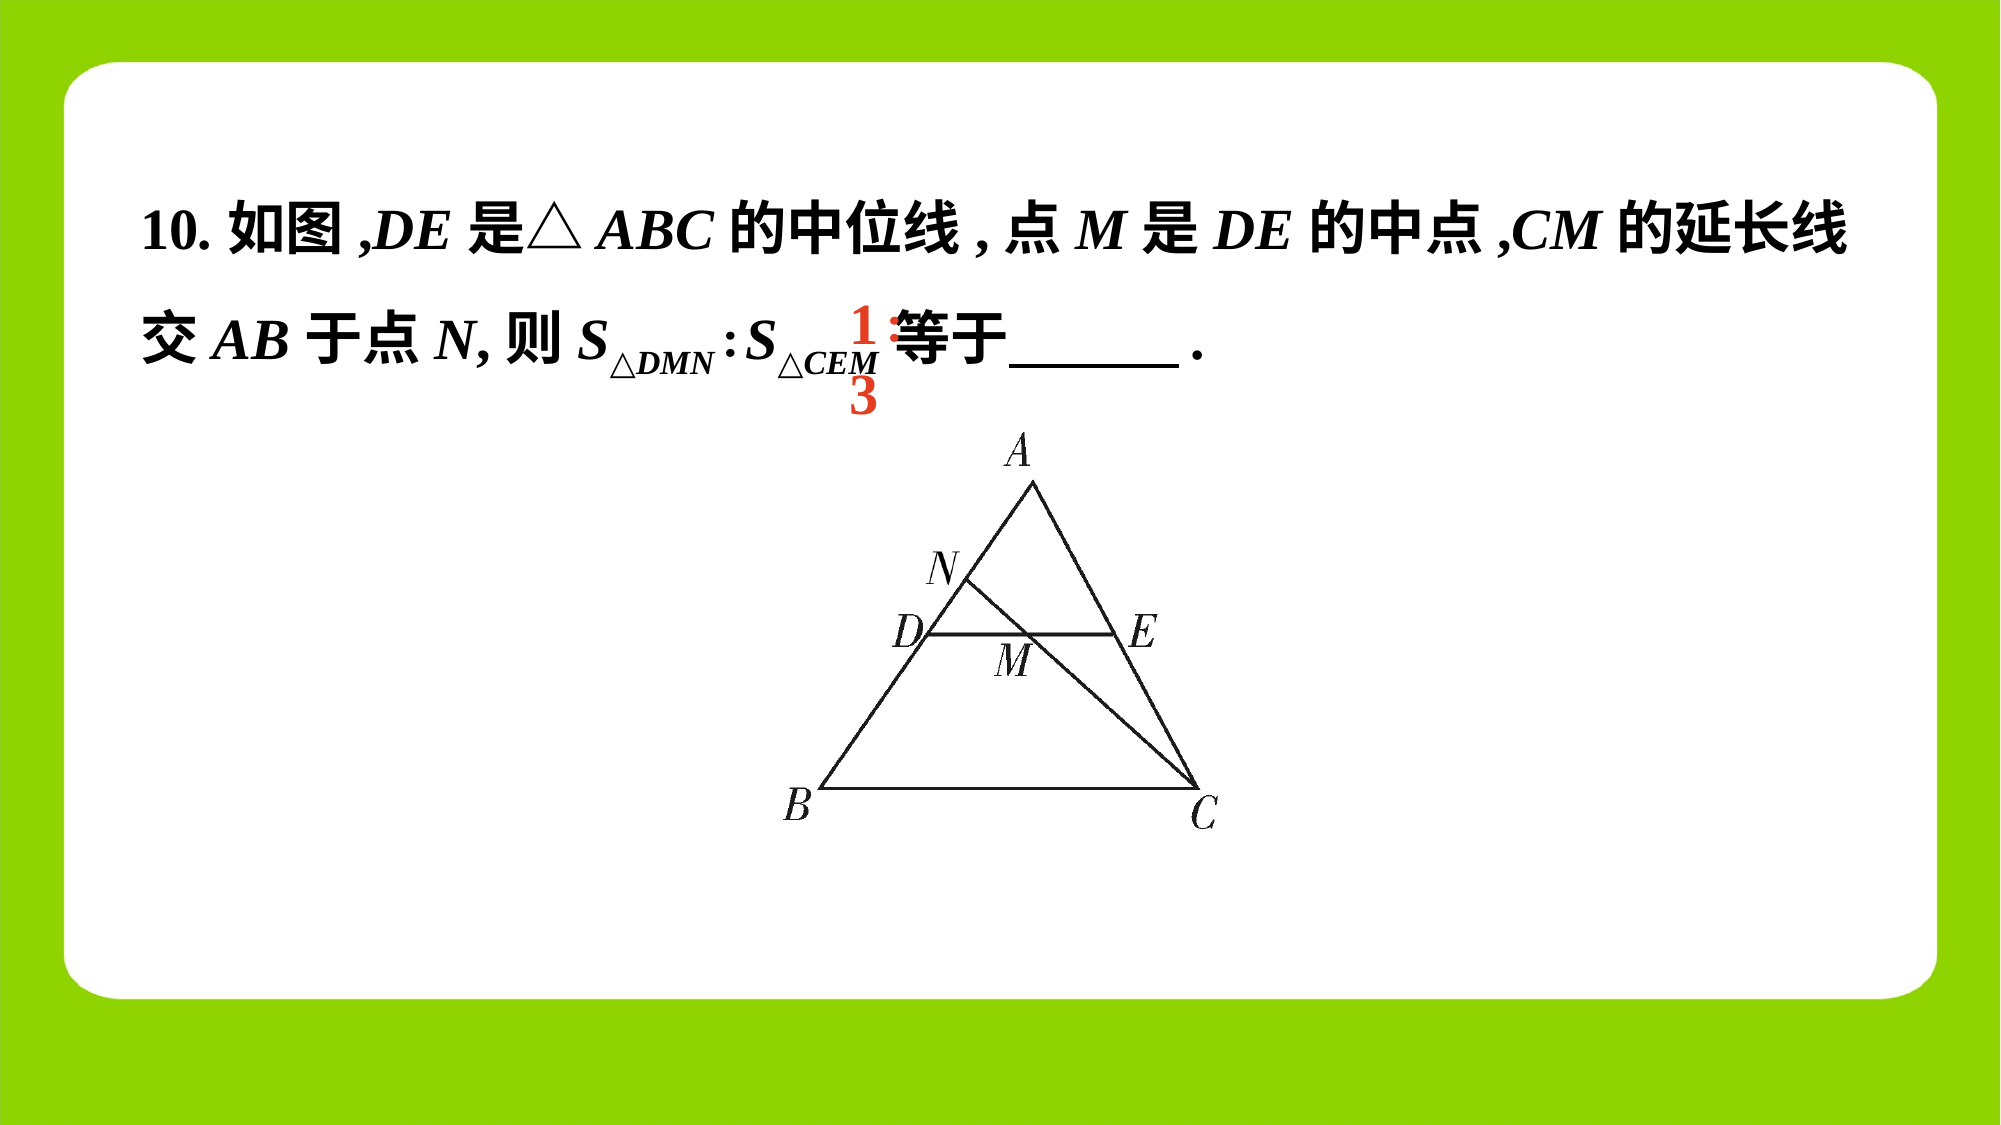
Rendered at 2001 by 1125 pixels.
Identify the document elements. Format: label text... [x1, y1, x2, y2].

text_box 1∶3 [834, 279, 941, 432]
picture [0, 0, 2001, 1125]
text_box 10.如图,DE是△ABC的中位线,点M是DE的中点,CM的延长线交AB于点N,则S△DMN∶S△CEM等于 . [125, 149, 1874, 389]
